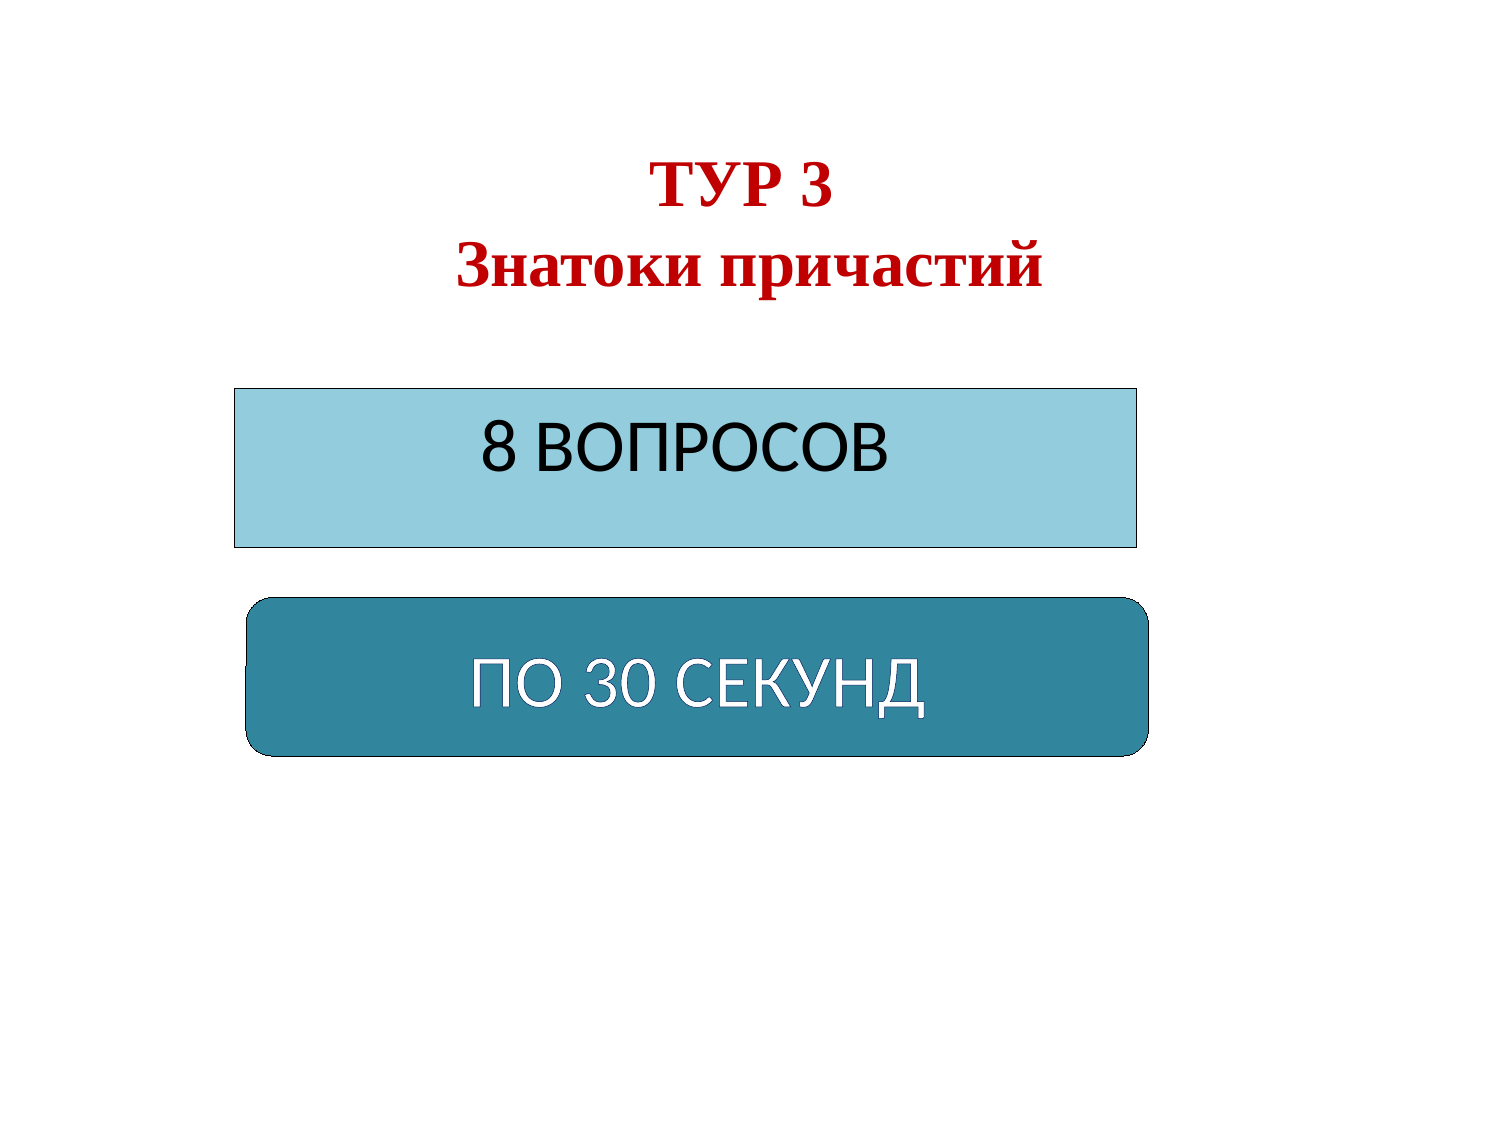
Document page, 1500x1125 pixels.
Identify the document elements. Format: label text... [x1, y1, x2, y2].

list 8 ВОПРОСОВ [234, 388, 1137, 548]
text_box ПО 30 СЕКУНД [245, 597, 1149, 757]
title ТУР 3 Знатоки причастий [13, 99, 1487, 339]
